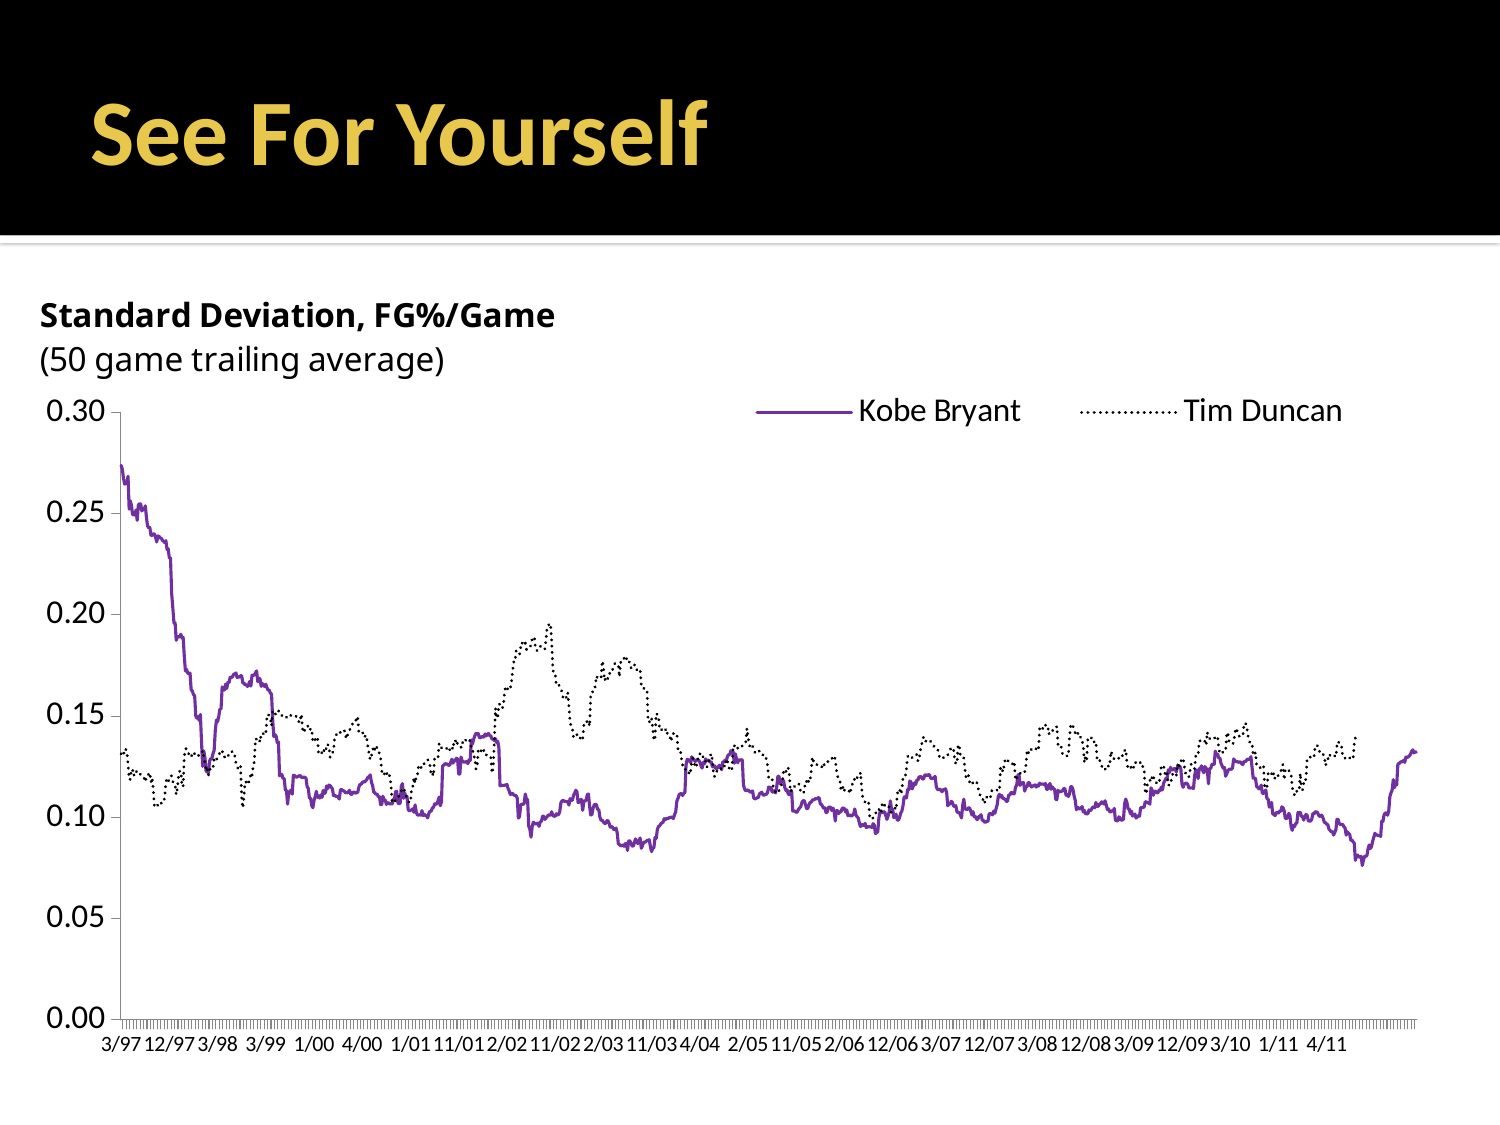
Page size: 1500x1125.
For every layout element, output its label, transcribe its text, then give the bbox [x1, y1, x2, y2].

chart [24, 262, 1475, 1088]
title See For Yourself [75, 25, 1425, 231]
